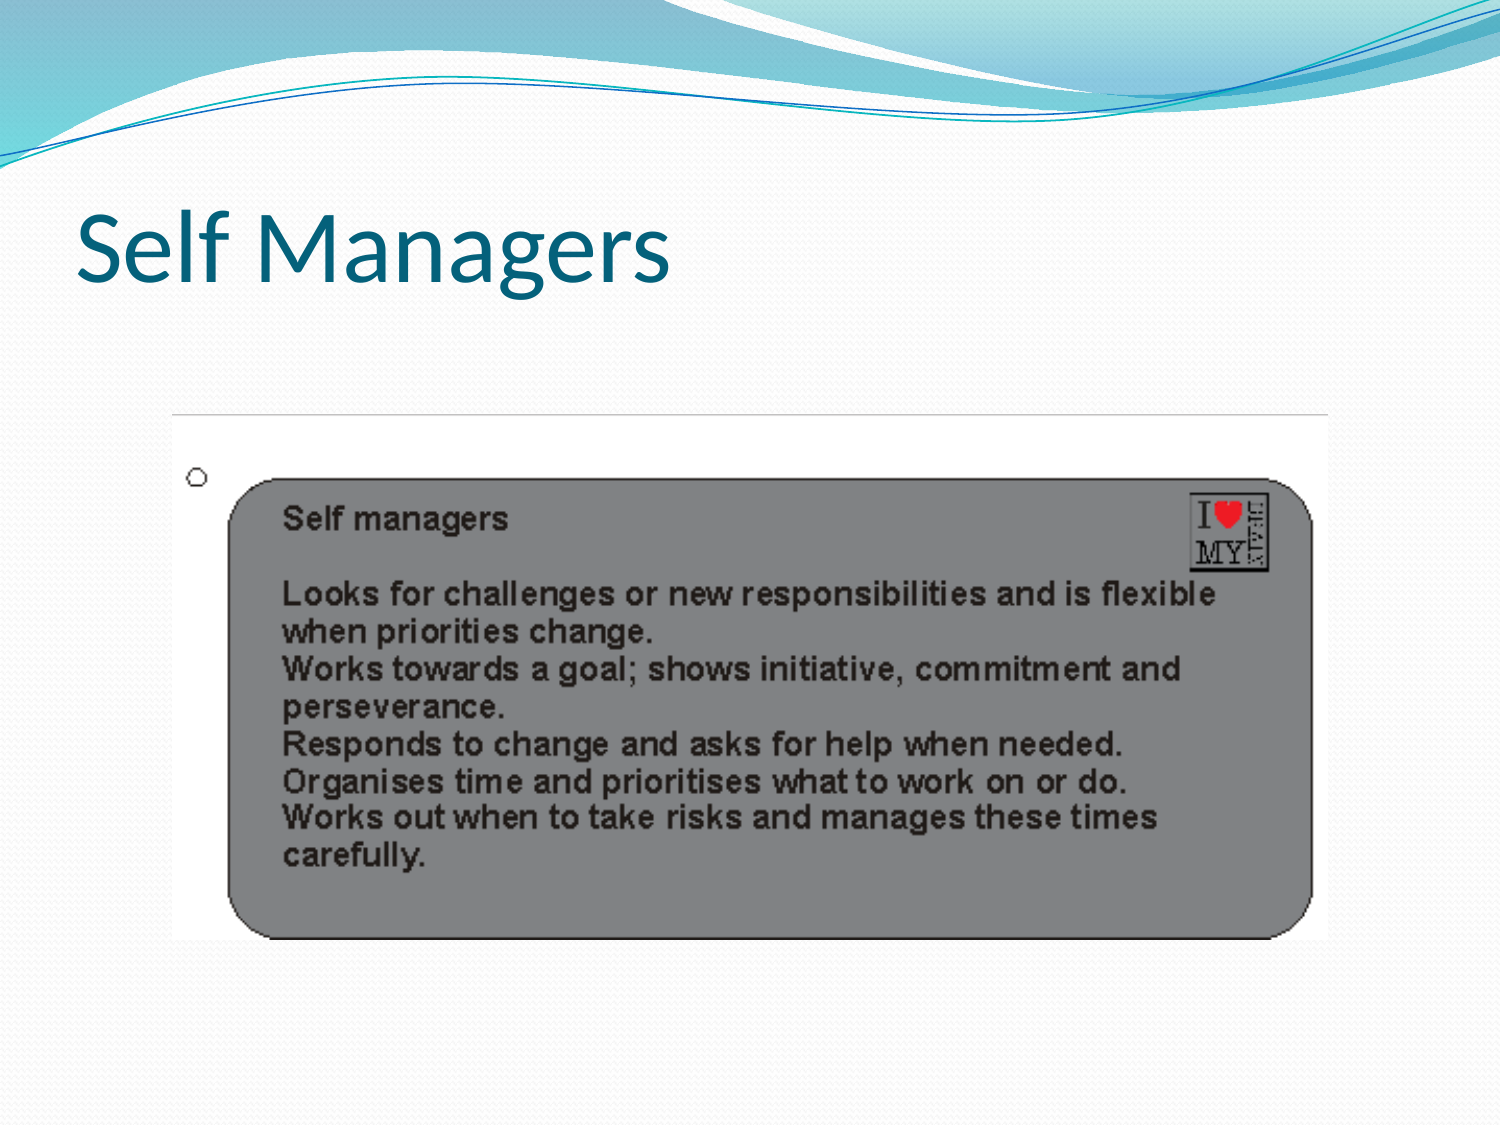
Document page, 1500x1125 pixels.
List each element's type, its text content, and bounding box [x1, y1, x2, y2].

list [172, 414, 1328, 941]
title Self Managers [75, 115, 1425, 303]
